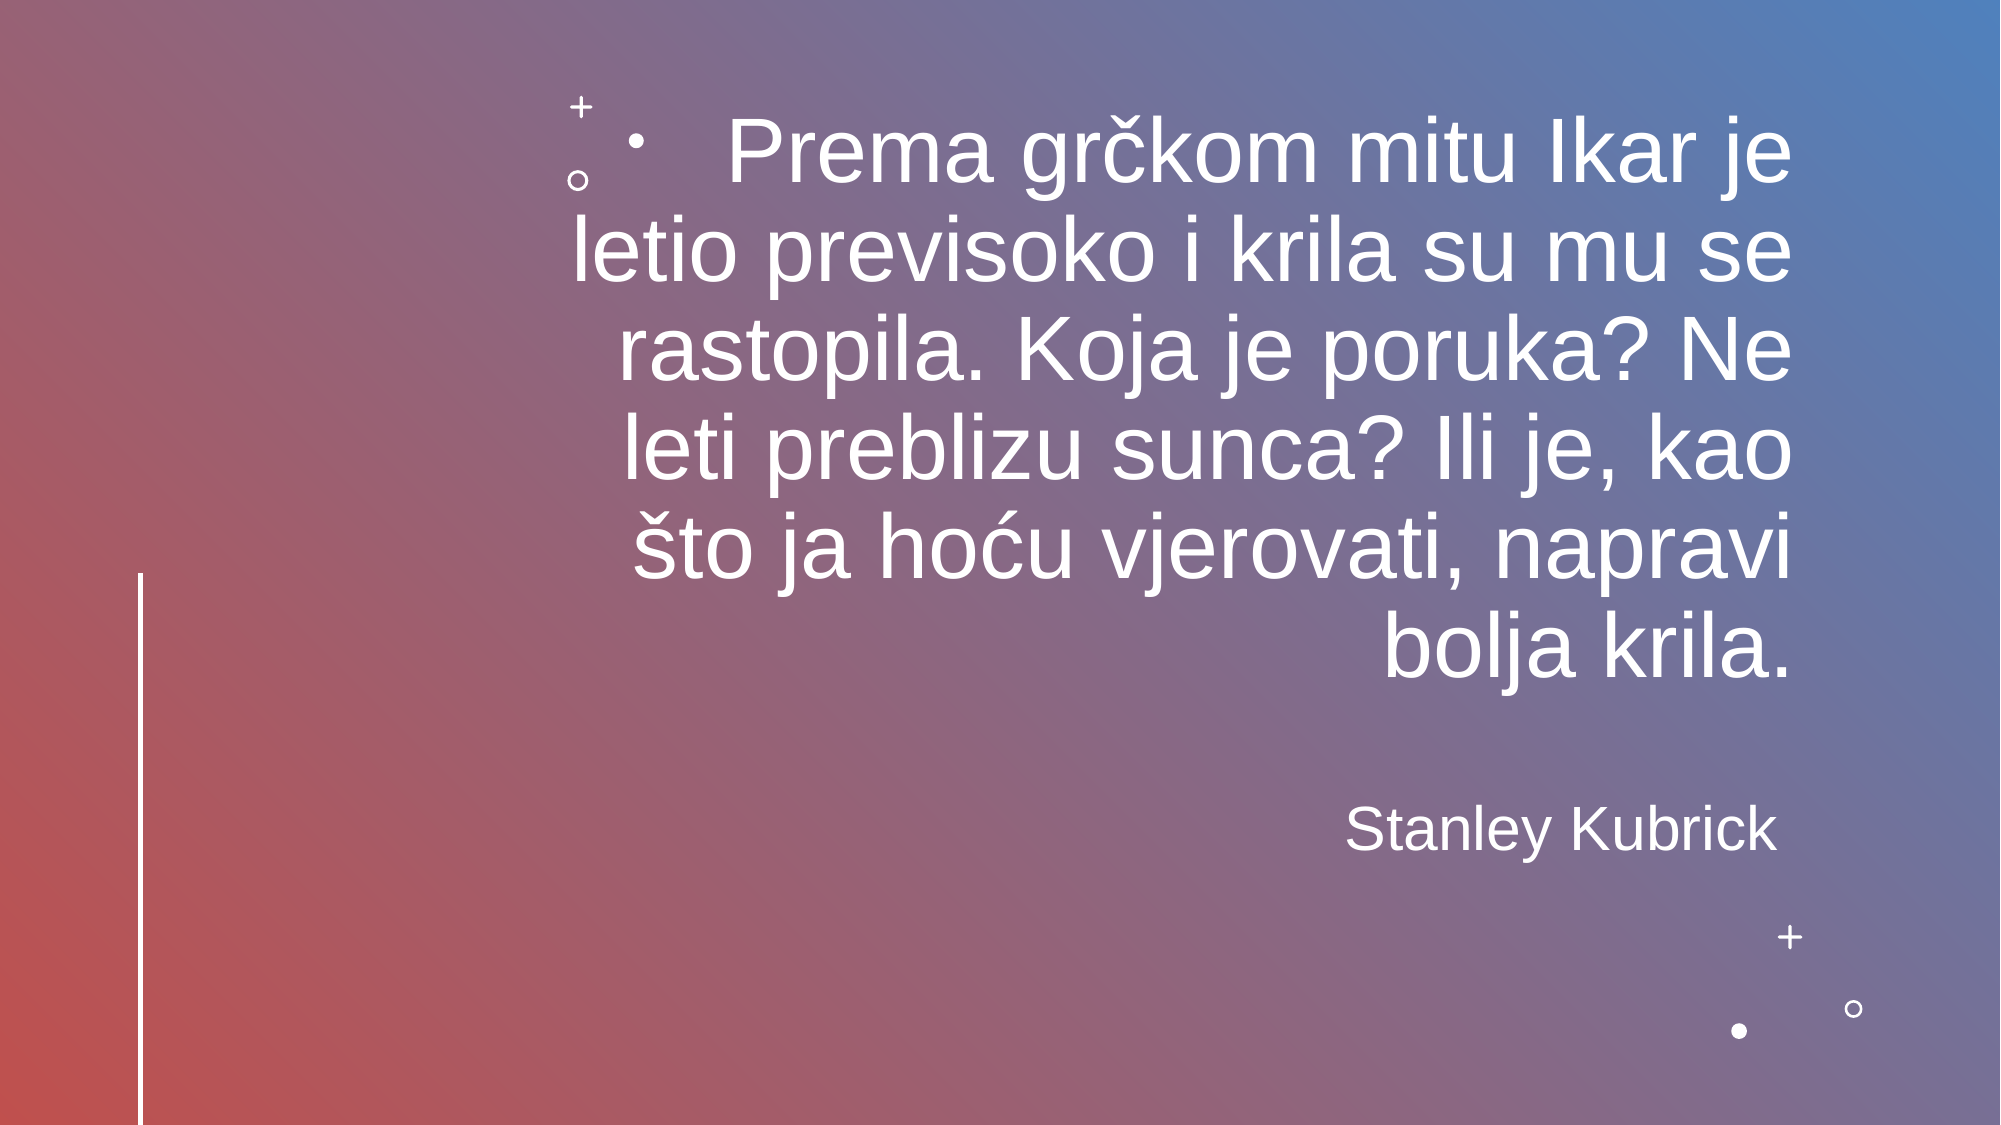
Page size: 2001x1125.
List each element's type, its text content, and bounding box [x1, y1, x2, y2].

text_box [1844, 1000, 1863, 1018]
text_box [1731, 1023, 1747, 1039]
text_box [0, 0, 2000, 1125]
title Prema grčkom mitu Ikar je letio previsoko i krila su mu se rastopila. Koja je poruka? Ne leti preblizu sunca? Ili je, kao što ja hoću vjerovati, napravi bolja krila. Stanley Kubrick [525, 95, 1812, 925]
text_box [628, 133, 644, 149]
text_box [1777, 924, 1803, 950]
text_box [569, 95, 593, 119]
text_box [567, 170, 589, 192]
